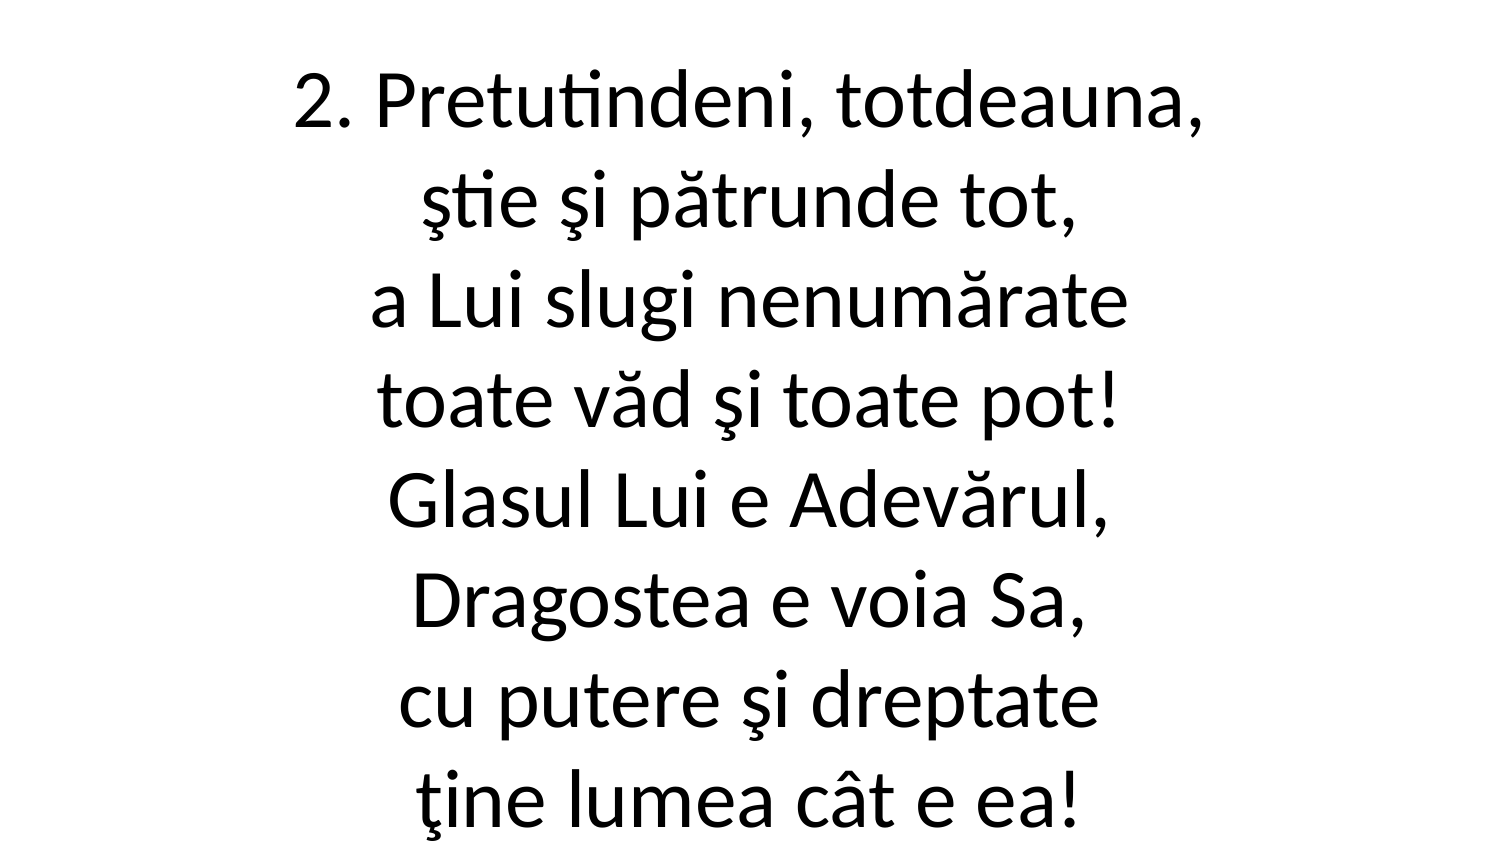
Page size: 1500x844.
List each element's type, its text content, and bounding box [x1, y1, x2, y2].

text_box 2. Pretutindeni, totdeauna, ştie şi pătrunde tot, a Lui slugi nenumărate toate văd şi toate pot! Glasul Lui e Adevărul, Dragostea e voia Sa, cu putere şi dreptate ţine lumea cât e ea! [277, 0, 1223, 844]
